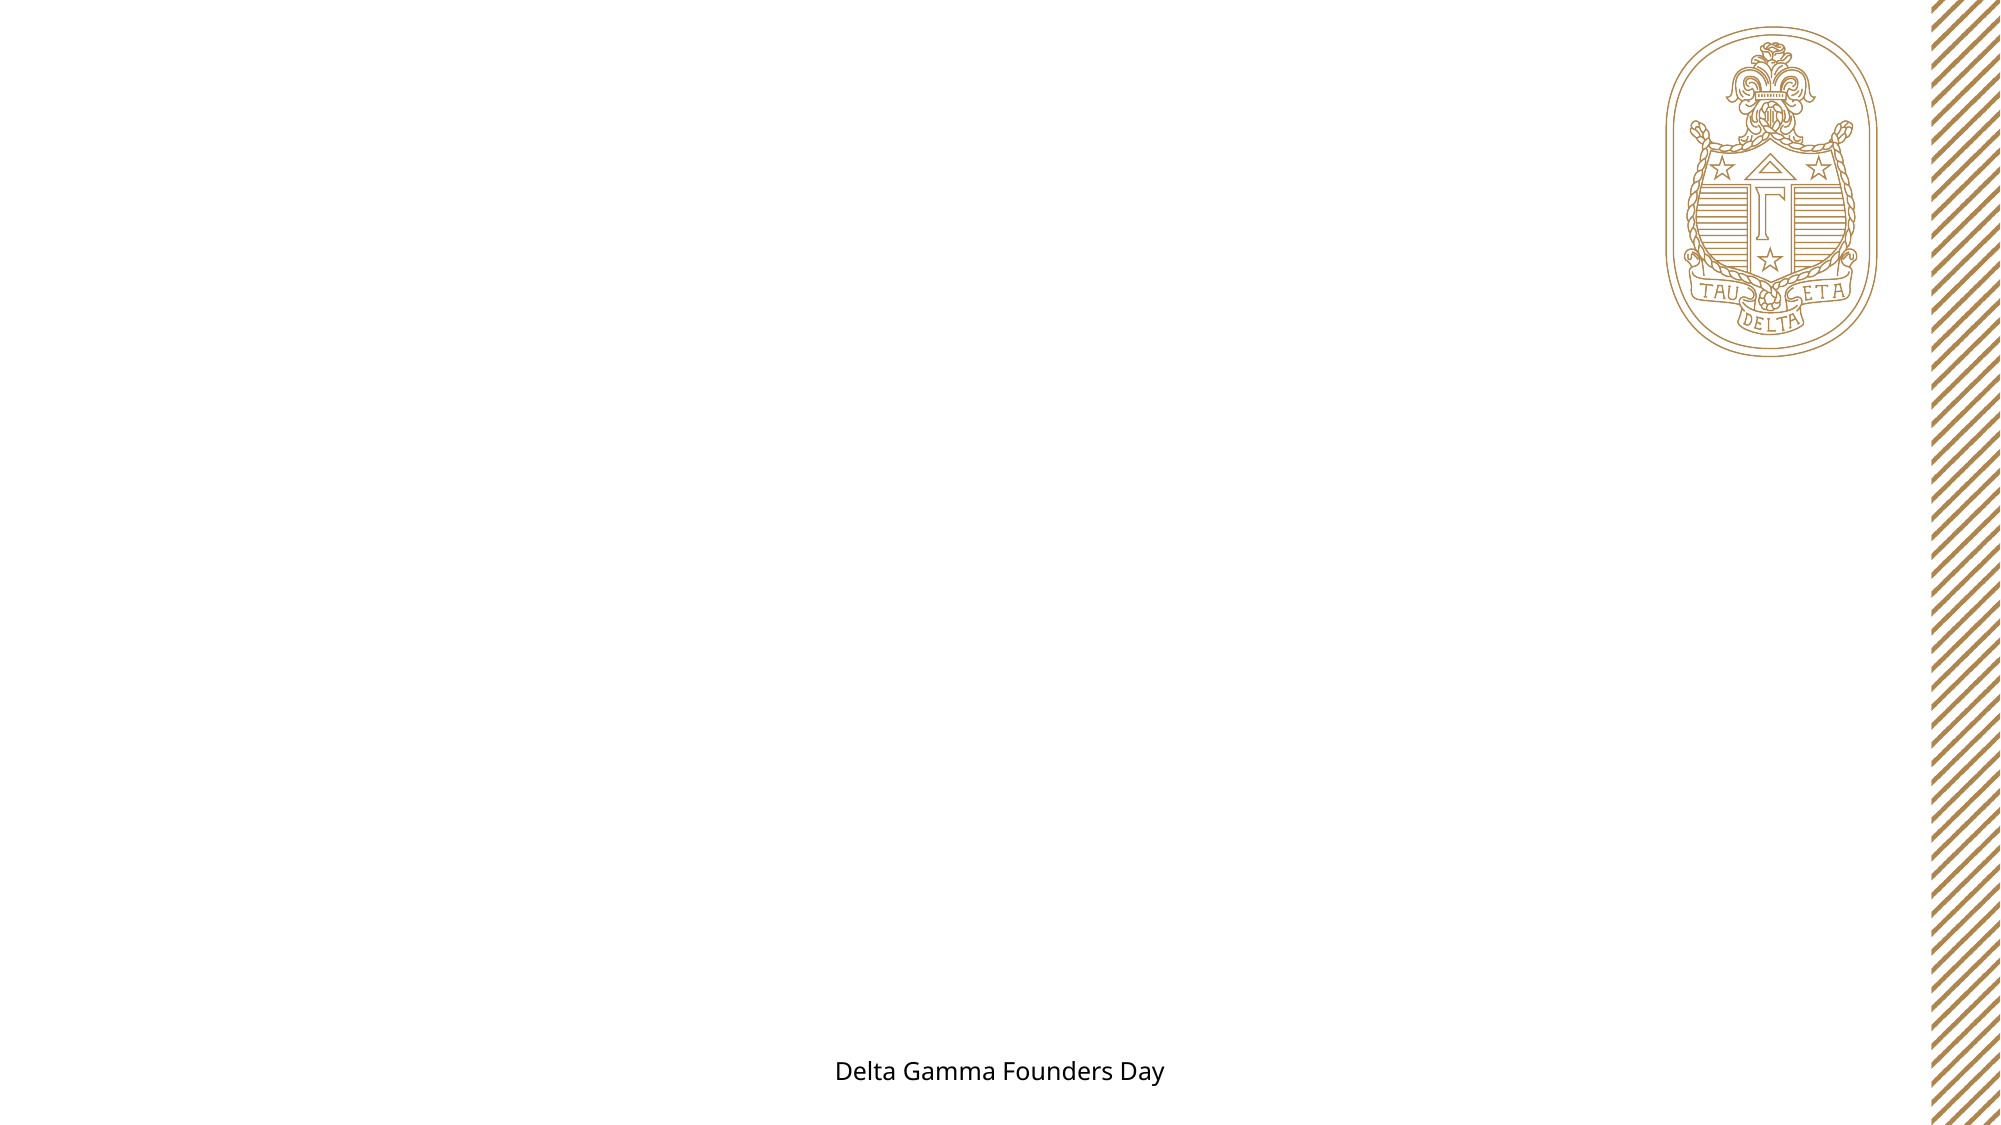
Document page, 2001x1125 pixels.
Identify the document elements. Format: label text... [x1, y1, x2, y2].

picture [1932, 0, 2001, 1125]
footer Delta Gamma Founders Day [662, 1048, 1338, 1086]
picture [1659, 22, 1884, 361]
